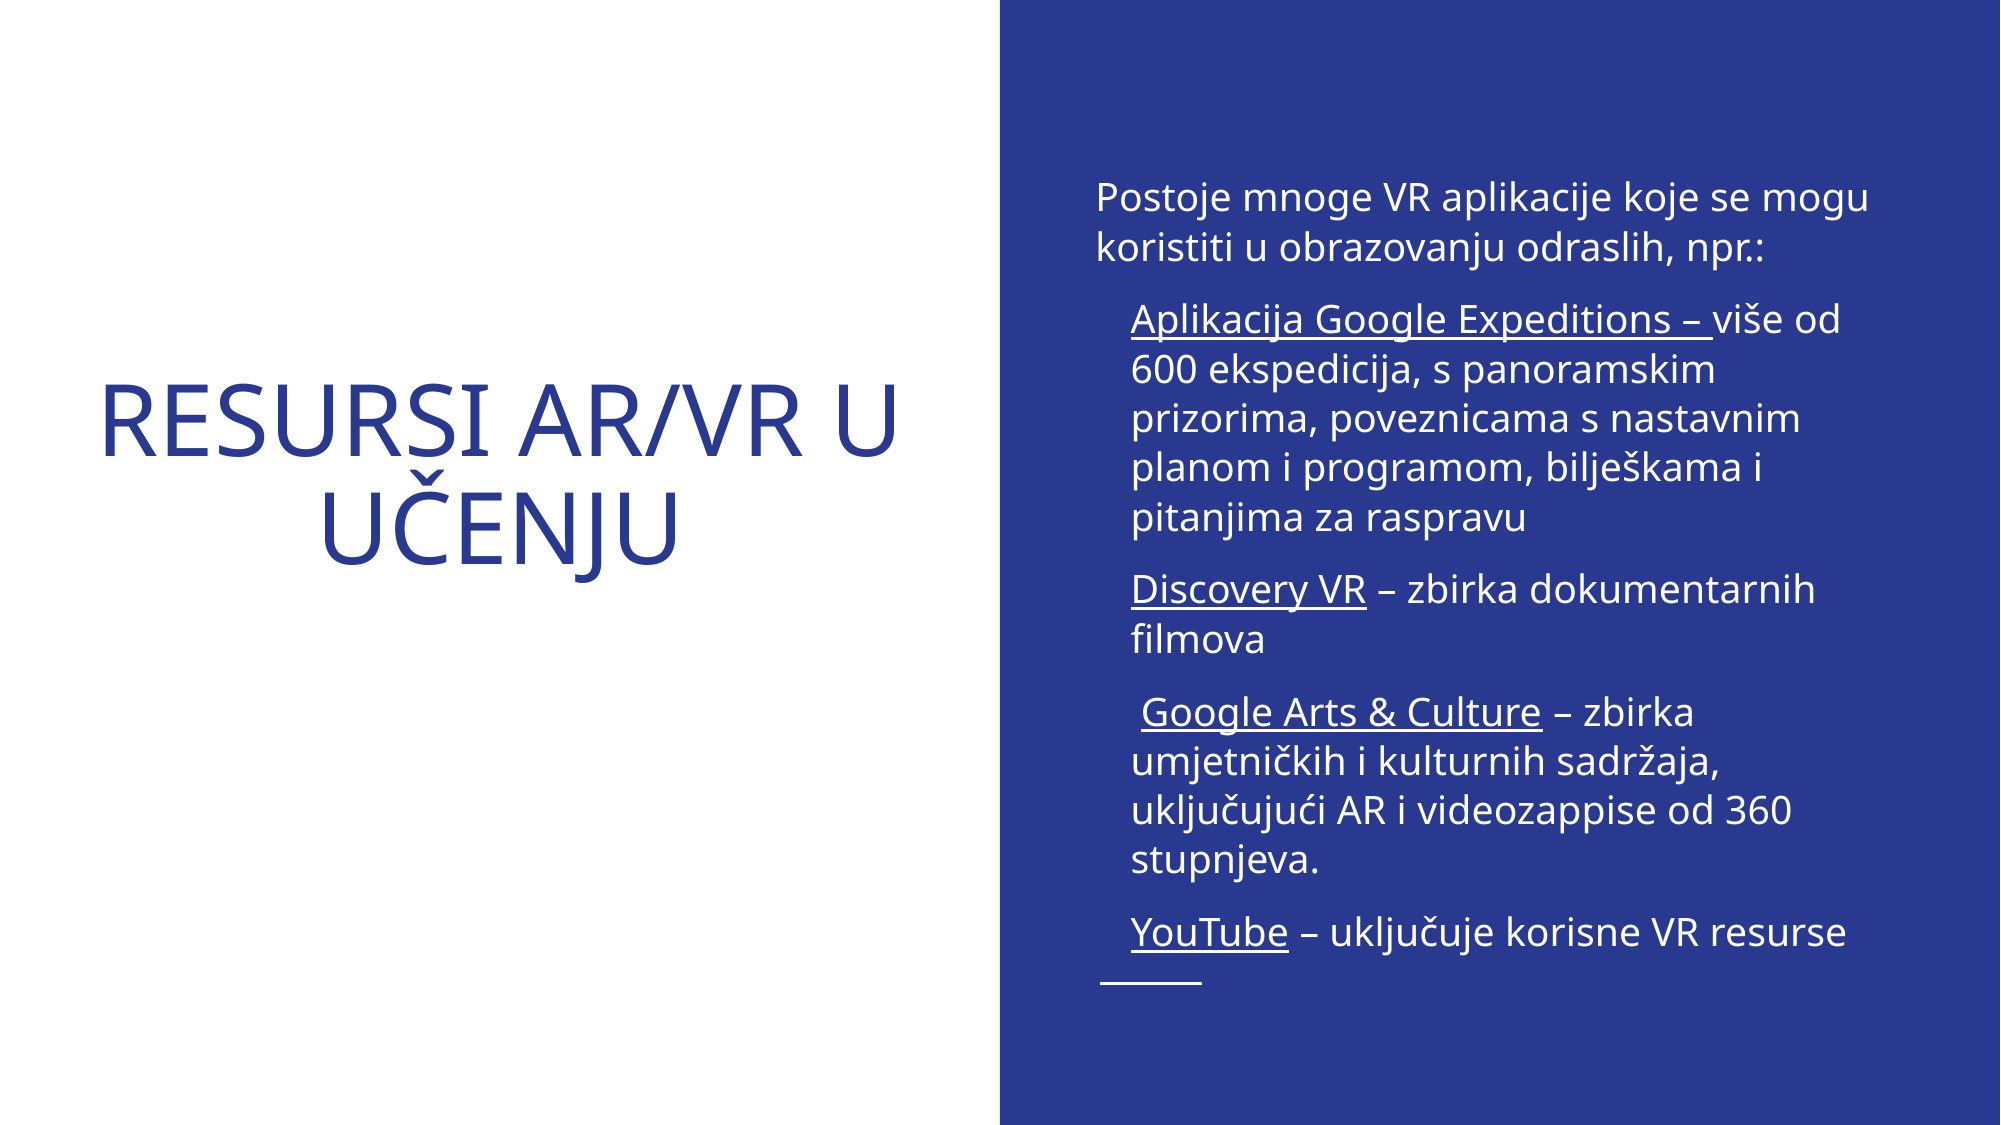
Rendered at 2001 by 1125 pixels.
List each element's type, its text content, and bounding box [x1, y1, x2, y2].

list Postoje mnoge VR aplikacije koje se mogu koristiti u obrazovanju odraslih, npr.: Aplikacija Google Expeditions – više od 600 ekspedicija, s panoramskim prizorima, poveznicama s nastavnim planom i programom, bilješkama i pitanjima za raspravu Discovery VR – zbirka dokumentarnih filmova Google Arts & Culture – zbirka umjetničkih i kulturnih sadržaja, uključujući AR i videozappise od 360 stupnjeva. YouTube – uključuje korisne VR resurse [1080, 158, 1920, 967]
title RESURSI AR/VR U UČENJU [58, 251, 943, 594]
